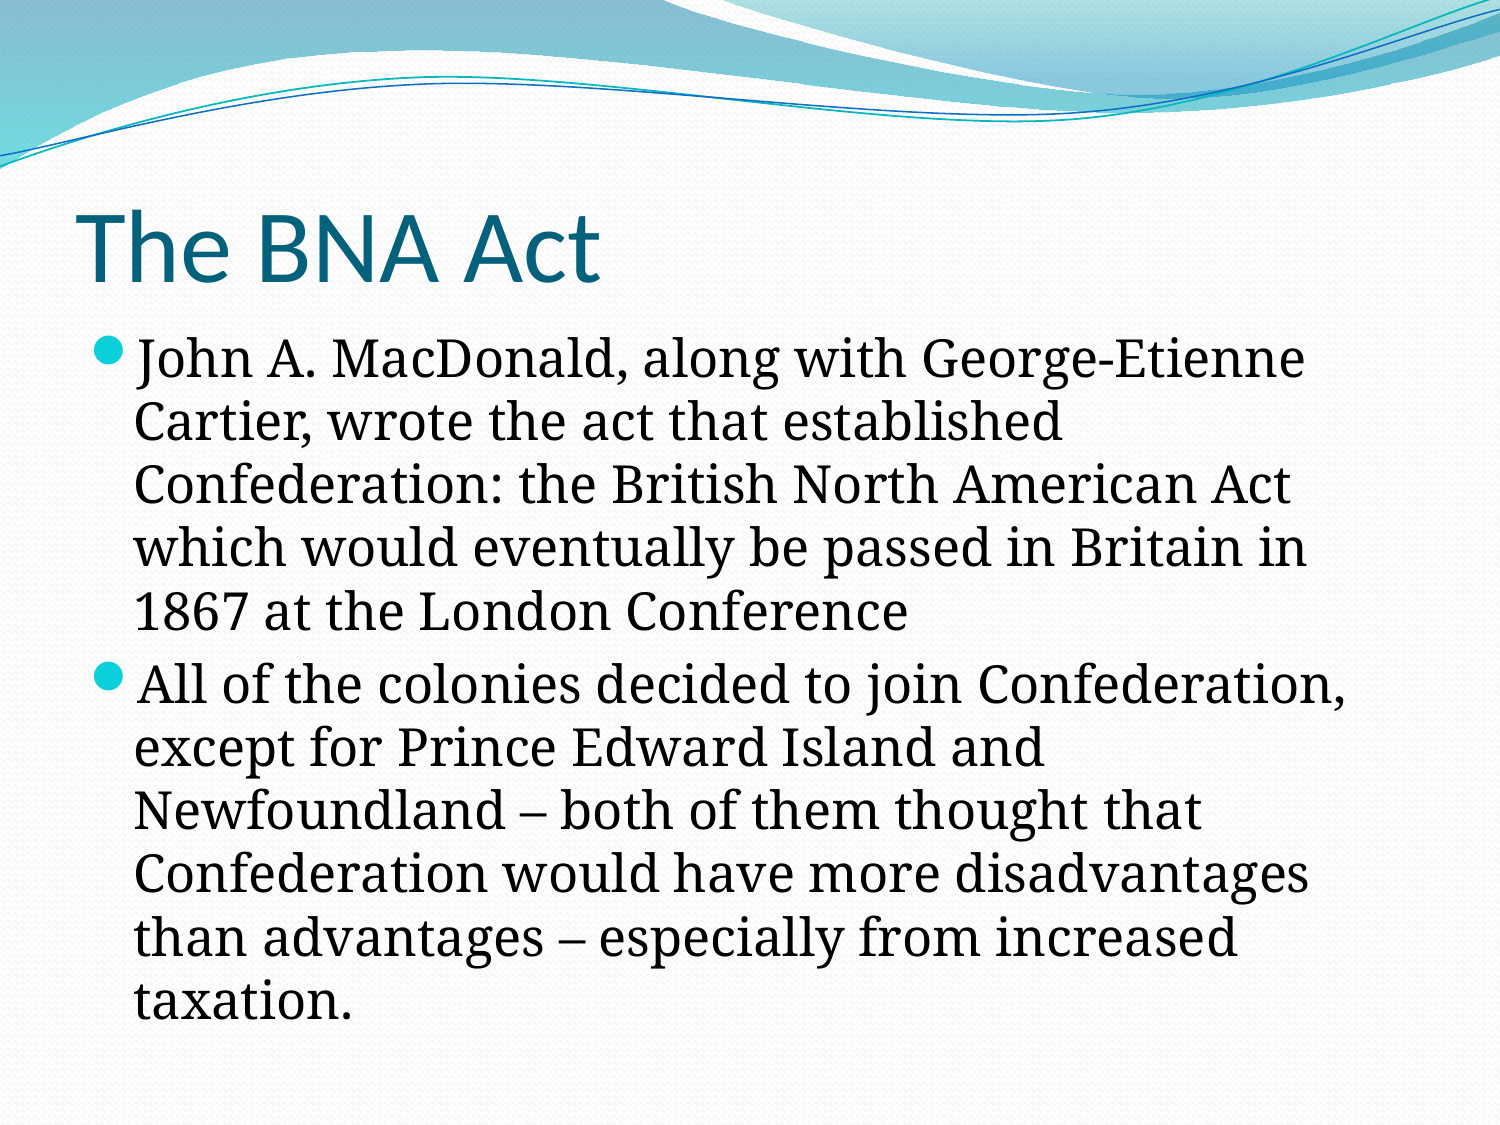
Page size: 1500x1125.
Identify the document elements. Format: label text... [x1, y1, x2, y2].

list John A. MacDonald, along with George-Etienne Cartier, wrote the act that established Confederation: the British North American Act which would eventually be passed in Britain in 1867 at the London Conference All of the colonies decided to join Confederation, except for Prince Edward Island and Newfoundland – both of them thought that Confederation would have more disadvantages than advantages – especially from increased taxation. [75, 317, 1425, 1038]
title The BNA Act [75, 115, 1425, 303]
